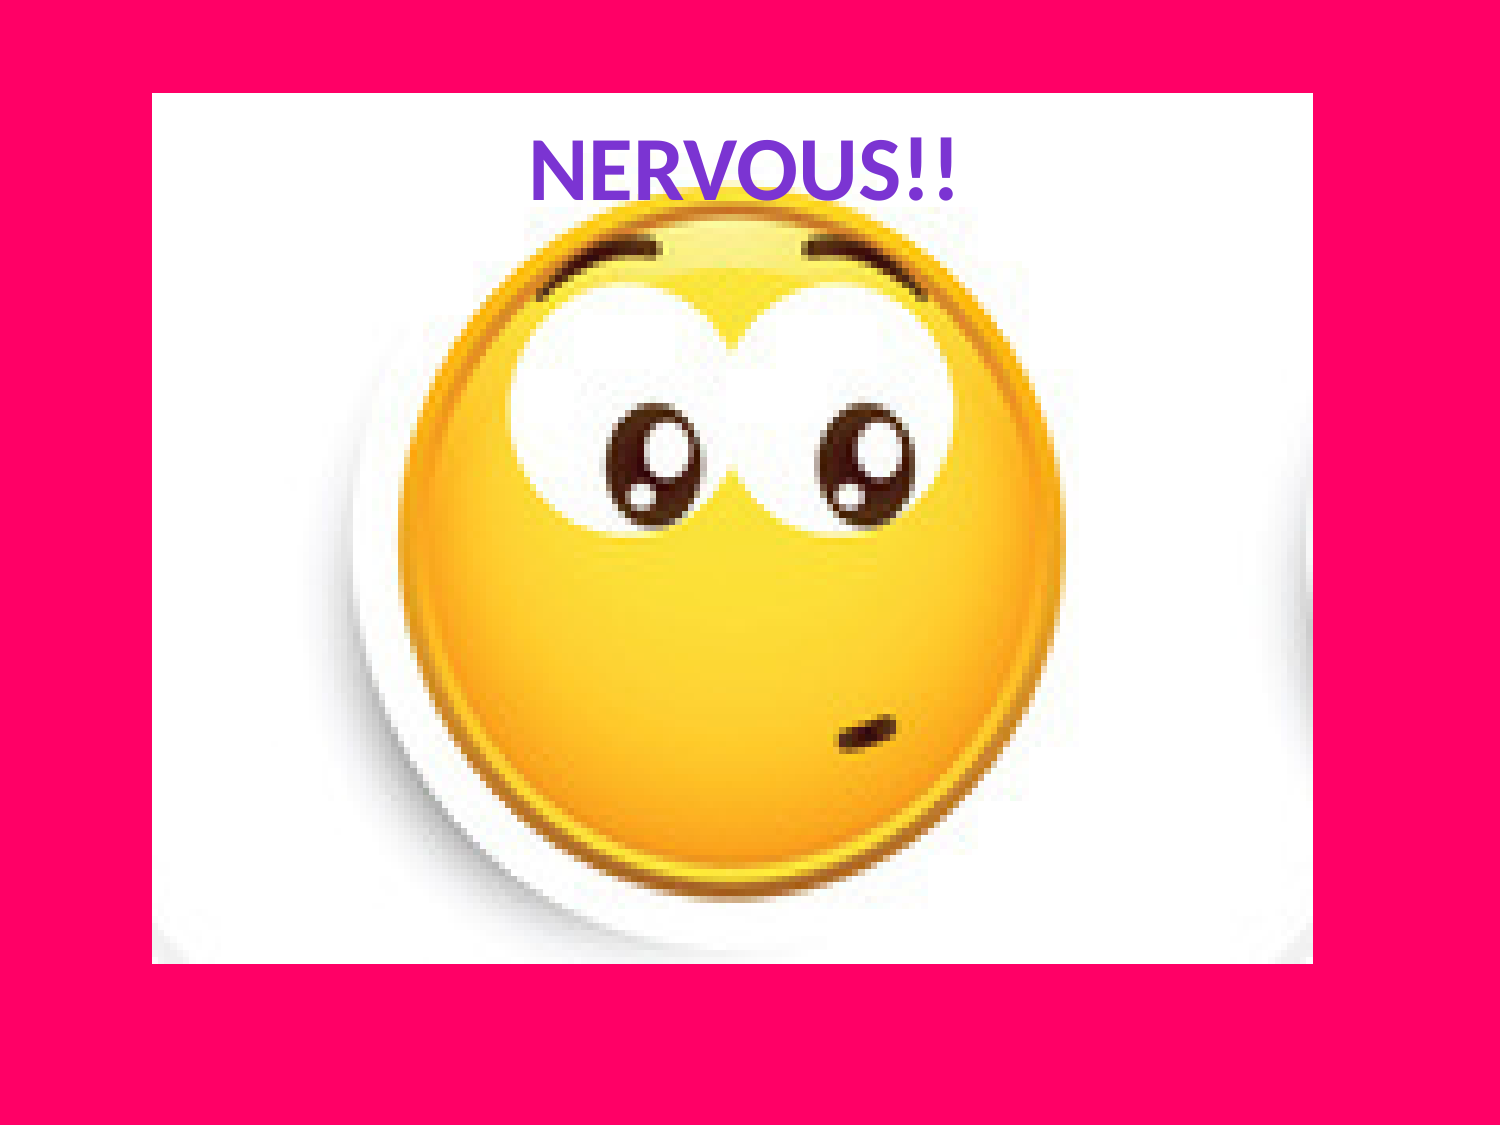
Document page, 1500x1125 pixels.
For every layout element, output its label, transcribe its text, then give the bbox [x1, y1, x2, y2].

title Nervous!! [70, 70, 1421, 258]
picture [152, 93, 1313, 964]
